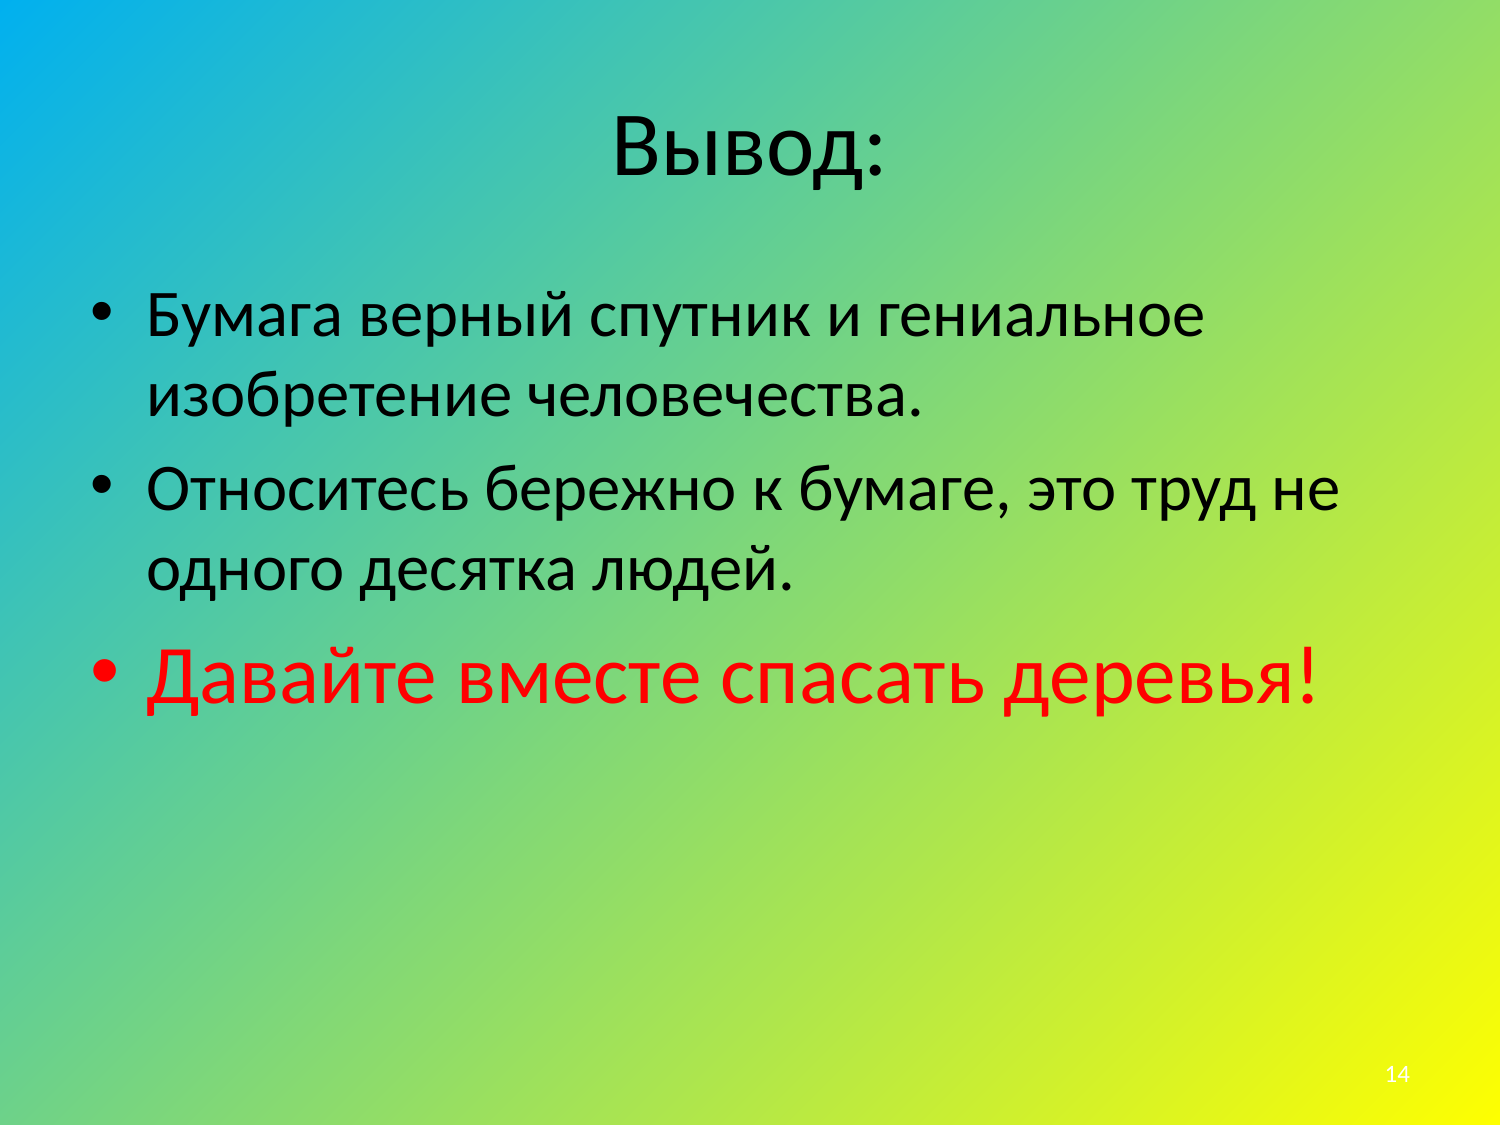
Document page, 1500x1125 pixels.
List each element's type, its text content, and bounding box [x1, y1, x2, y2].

title Вывод: [75, 45, 1425, 233]
slide_number 14 [1074, 1042, 1425, 1103]
list Бумага верный спутник и гениальное изобретение человечества. Относитесь бережно к бумаге, это труд не одного десятка людей. Давайте вместе спасать деревья! [75, 262, 1425, 1005]
